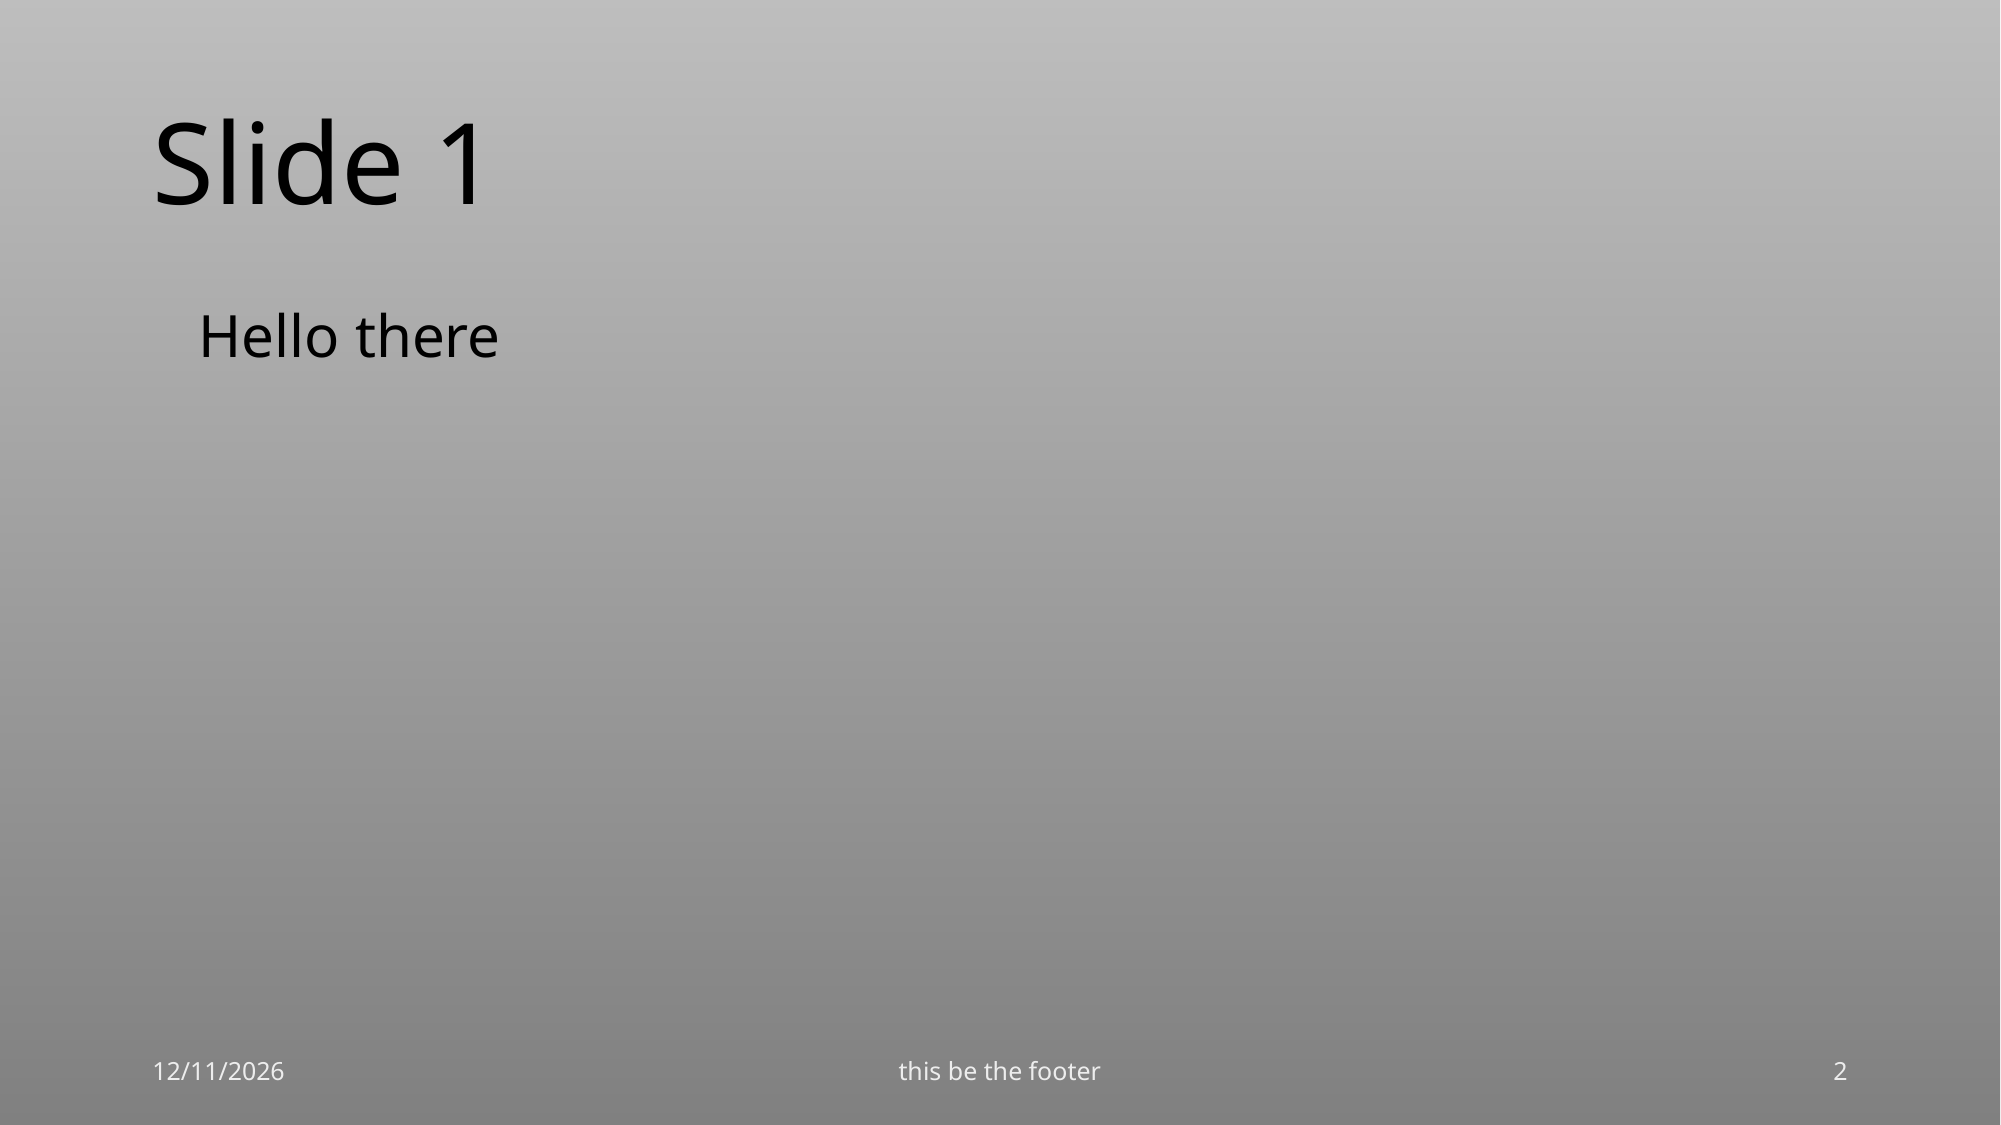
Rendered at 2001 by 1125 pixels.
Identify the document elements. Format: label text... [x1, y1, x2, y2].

slide_number ‹#› [1412, 1042, 1863, 1103]
title Slide 1 [137, 59, 1863, 278]
footer this be the footer [662, 1042, 1338, 1103]
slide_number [137, 1042, 588, 1103]
picture [0, 0, 2001, 1125]
list Hello there [183, 299, 1863, 1014]
